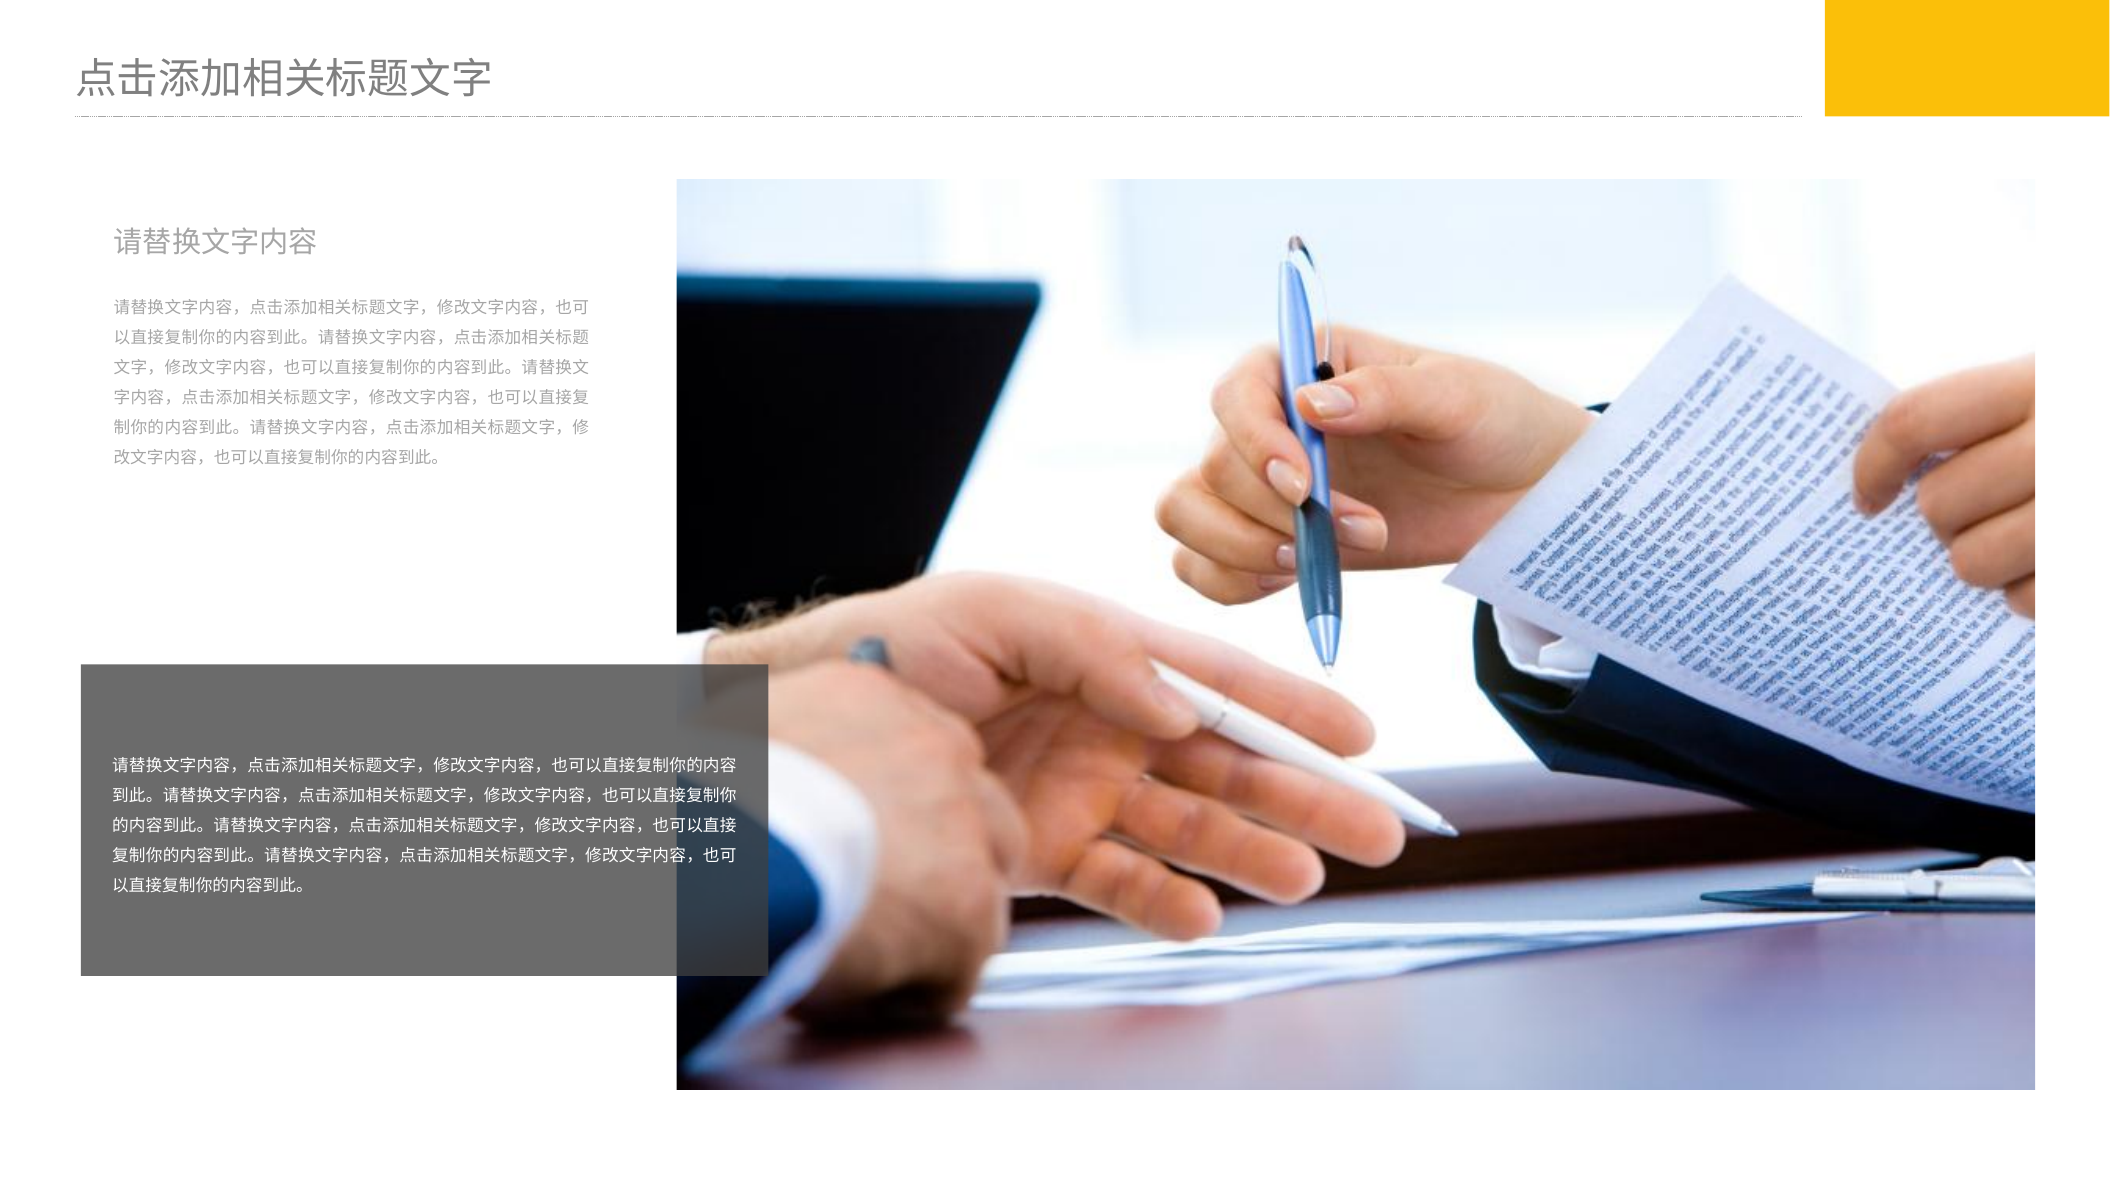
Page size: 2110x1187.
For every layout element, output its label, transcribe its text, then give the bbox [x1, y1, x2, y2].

text_box 请替换文字内容 [97, 215, 403, 274]
text_box 点击添加相关标题文字 [59, 44, 563, 107]
text_box 请替换文字内容，点击添加相关标题文字，修改文字内容，也可以直接复制你的内容到此。请替换文字内容，点击添加相关标题文字，修改文字内容，也可以直接复制你的内容到此。请替换文字内容，点击添加相关标题文字，修改文字内容，也可以直接复制你的内容到此。请替换文字内容，点击添加相关标题文字，修改文字内容，也可以直接复制你的内容到此。 [97, 279, 606, 523]
text_box 请替换文字内容，点击添加相关标题文字，修改文字内容，也可以直接复制你的内容到此。请替换文字内容，点击添加相关标题文字，修改文字内容，也可以直接复制你的内容到此。请替换文字内容，点击添加相关标题文字，修改文字内容，也可以直接复制你的内容到此。请替换文字内容，点击添加相关标题文字，修改文字内容，也可以直接复制你的内容到此。 [80, 664, 769, 976]
text_box [676, 179, 2036, 1090]
